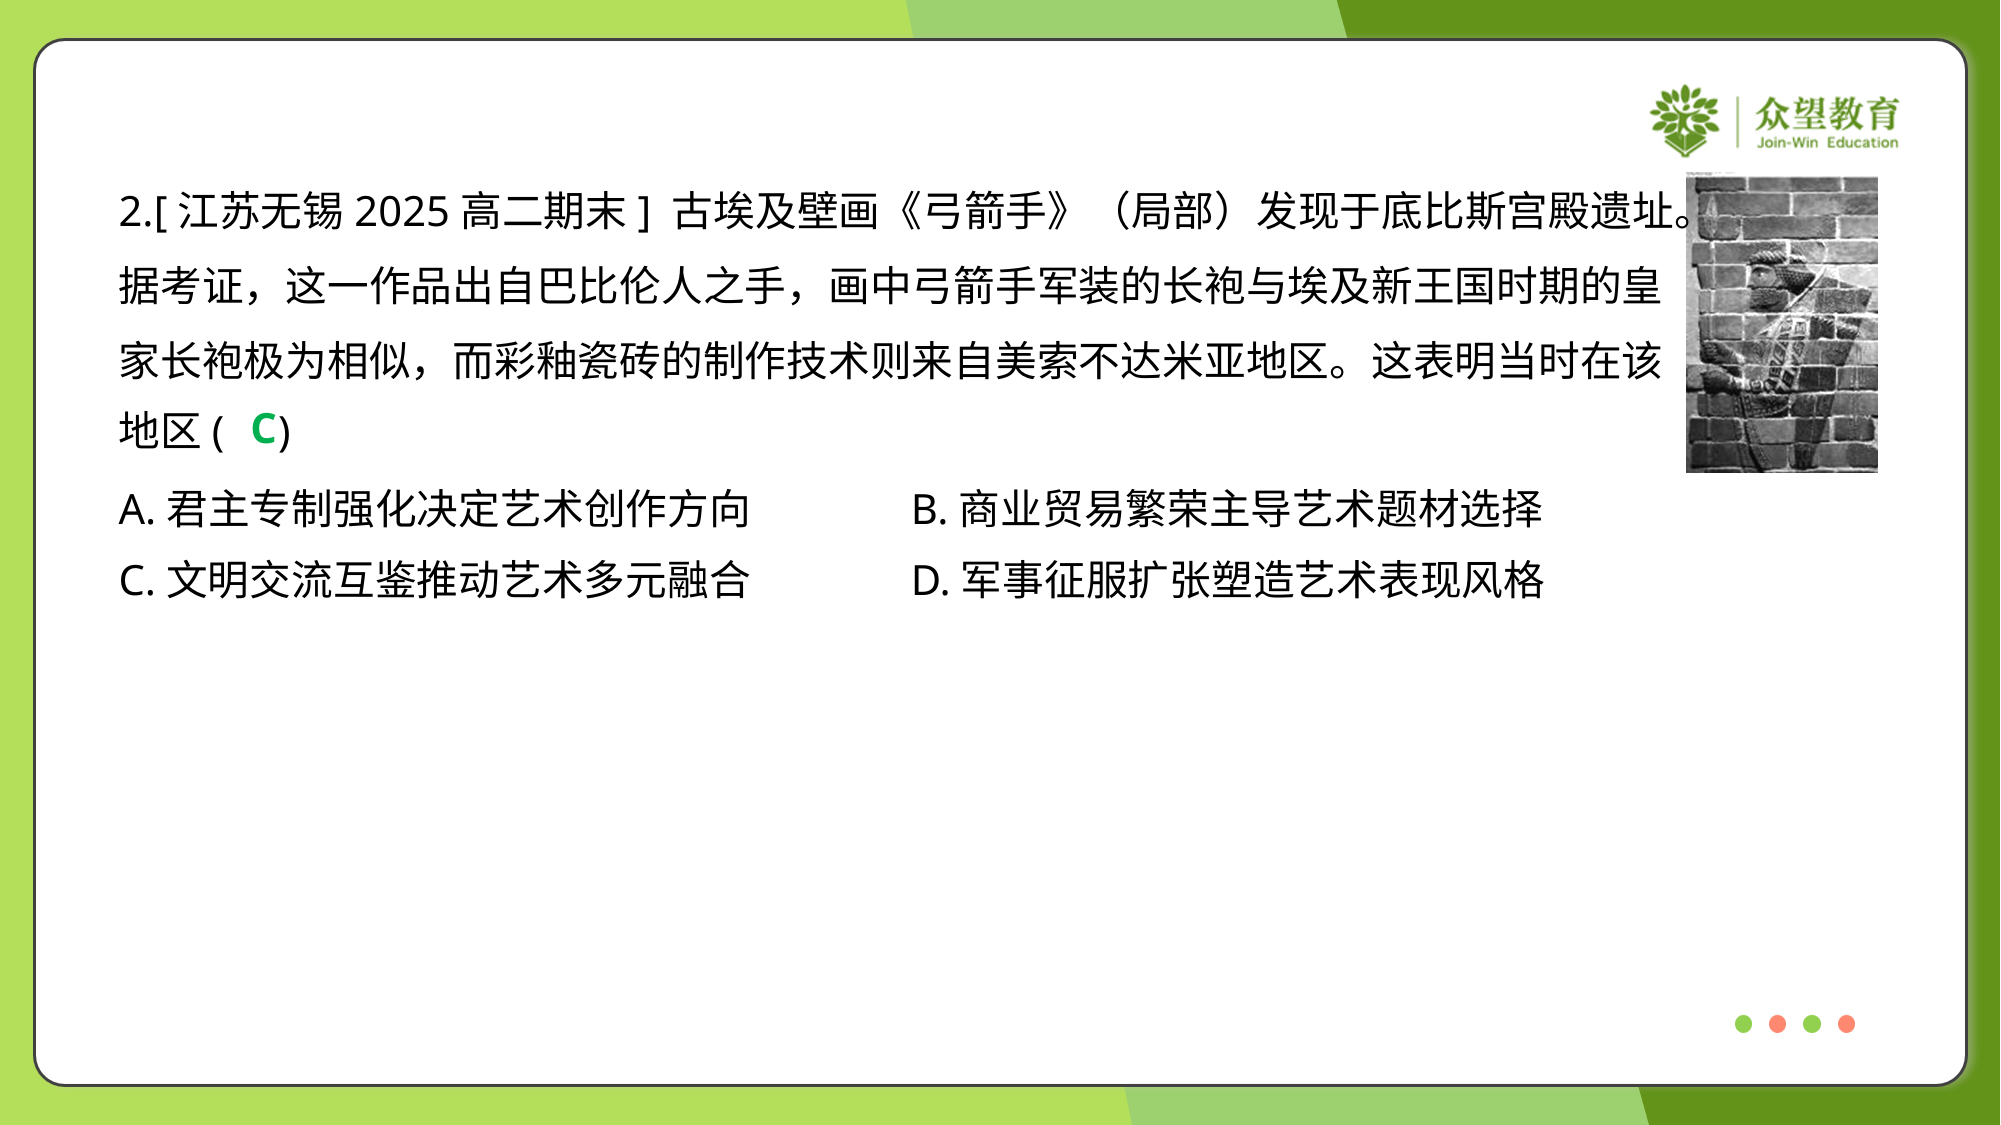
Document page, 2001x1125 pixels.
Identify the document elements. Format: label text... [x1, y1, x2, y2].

text_box C [234, 381, 293, 446]
picture [0, 0, 2000, 1125]
text_box 2.[江苏无锡2025高二期末] 古埃及壁画《弓箭手》（局部）发现于底比斯宫殿遗址。 据考证，这一作品出自巴比伦人之手，画中弓箭手军装的长袍与埃及新王国时期的皇 家长袍极为相似，而彩釉瓷砖的制作技术则来自美索不达米亚地区。这表明当时在该 地区( ) [118, 159, 1668, 448]
text_box A.君主专制强化决定艺术创作方向 B.商业贸易繁荣主导艺术题材选择 C.文明交流互鉴推动艺术多元融合 D.军事征服扩张塑造艺术表现风格 [118, 457, 1668, 597]
